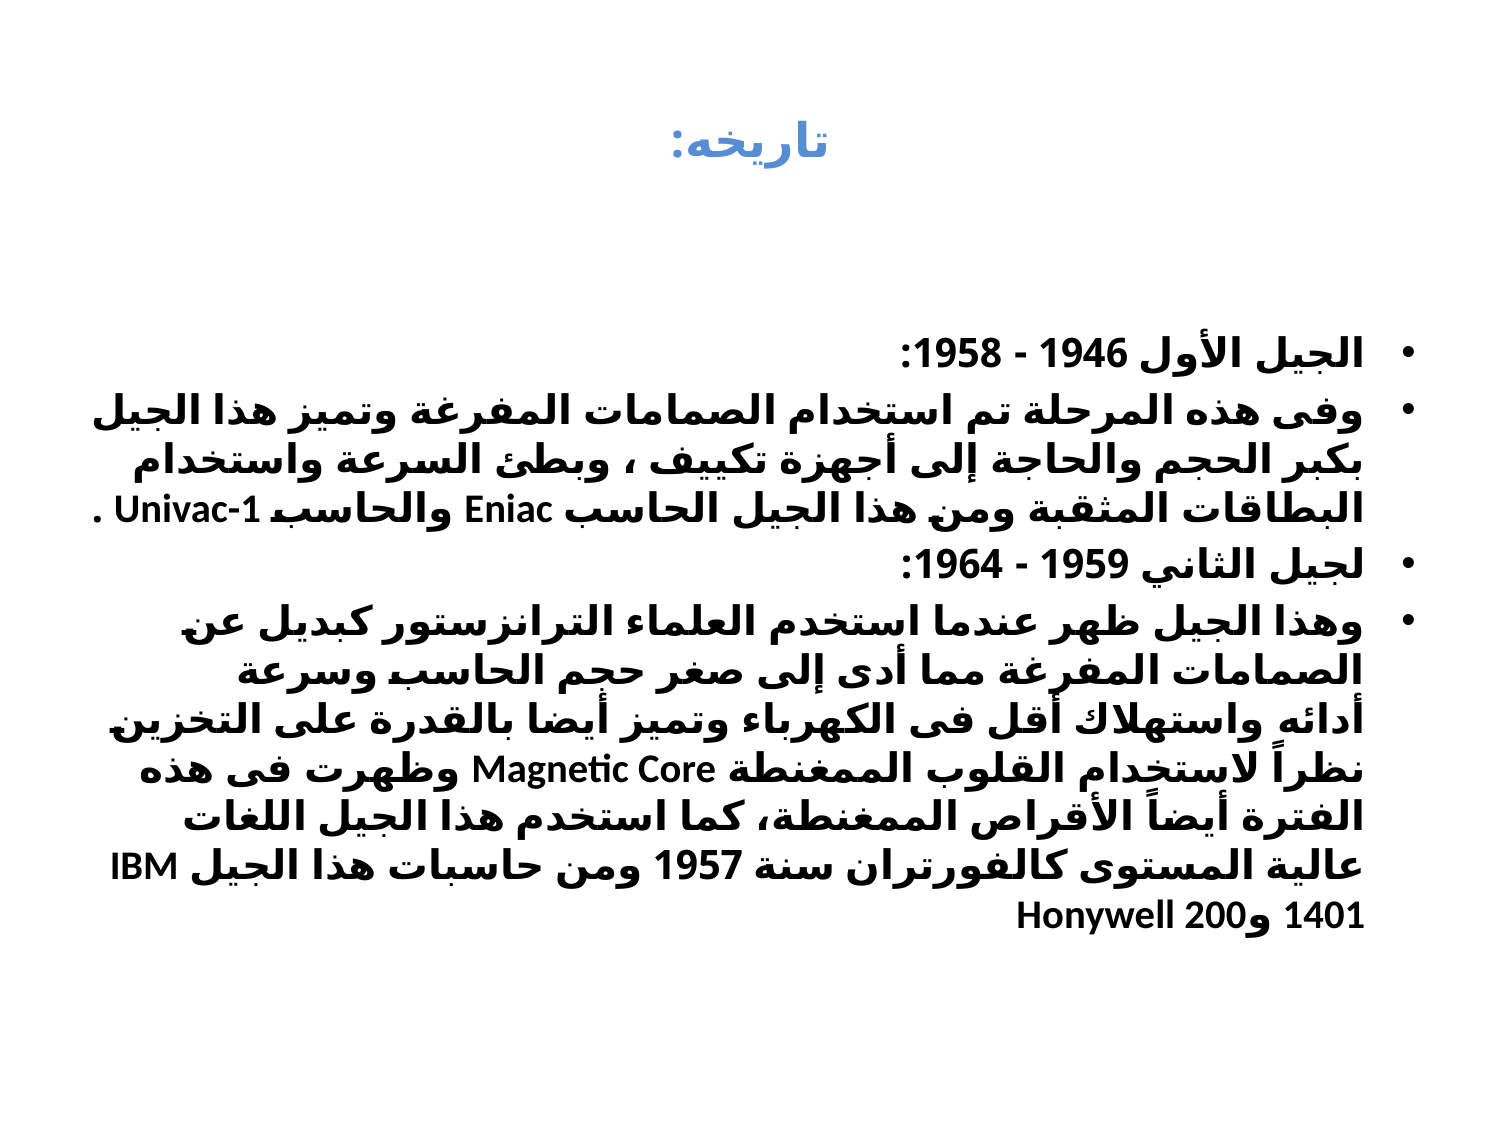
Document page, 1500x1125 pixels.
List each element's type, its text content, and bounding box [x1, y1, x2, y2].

title تاريخه: [75, 45, 1425, 233]
list الجيل الأول 1946 - 1958: وفى هذه المرحلة تم استخدام الصمامات المفرغة وتميز هذا الجيل بكبر الحجم والحاجة إلى أجهزة تكييف ، وبطئ السرعة واستخدام البطاقات المثقبة ومن هذا الجيل الحاسب Eniac والحاسب Univac-1 . لجيل الثاني 1959 - 1964: وهذا الجيل ظهر عندما استخدم العلماء الترانزستور كبديل عن الصمامات المفرغة مما أدى إلى صغر حجم الحاسب وسرعة أدائه واستهلاك أقل فى الكهرباء وتميز أيضا بالقدرة على التخزين نظراً لاستخدام القلوب الممغنطة Magnetic Core وظهرت فى هذه الفترة أيضاً الأقراص الممغنطة، كما استخدم هذا الجيل اللغات عالية المستوى كالفورتران سنة 1957 ومن حاسبات هذا الجيل IBM 1401 وHonywell 200 [75, 262, 1425, 1005]
